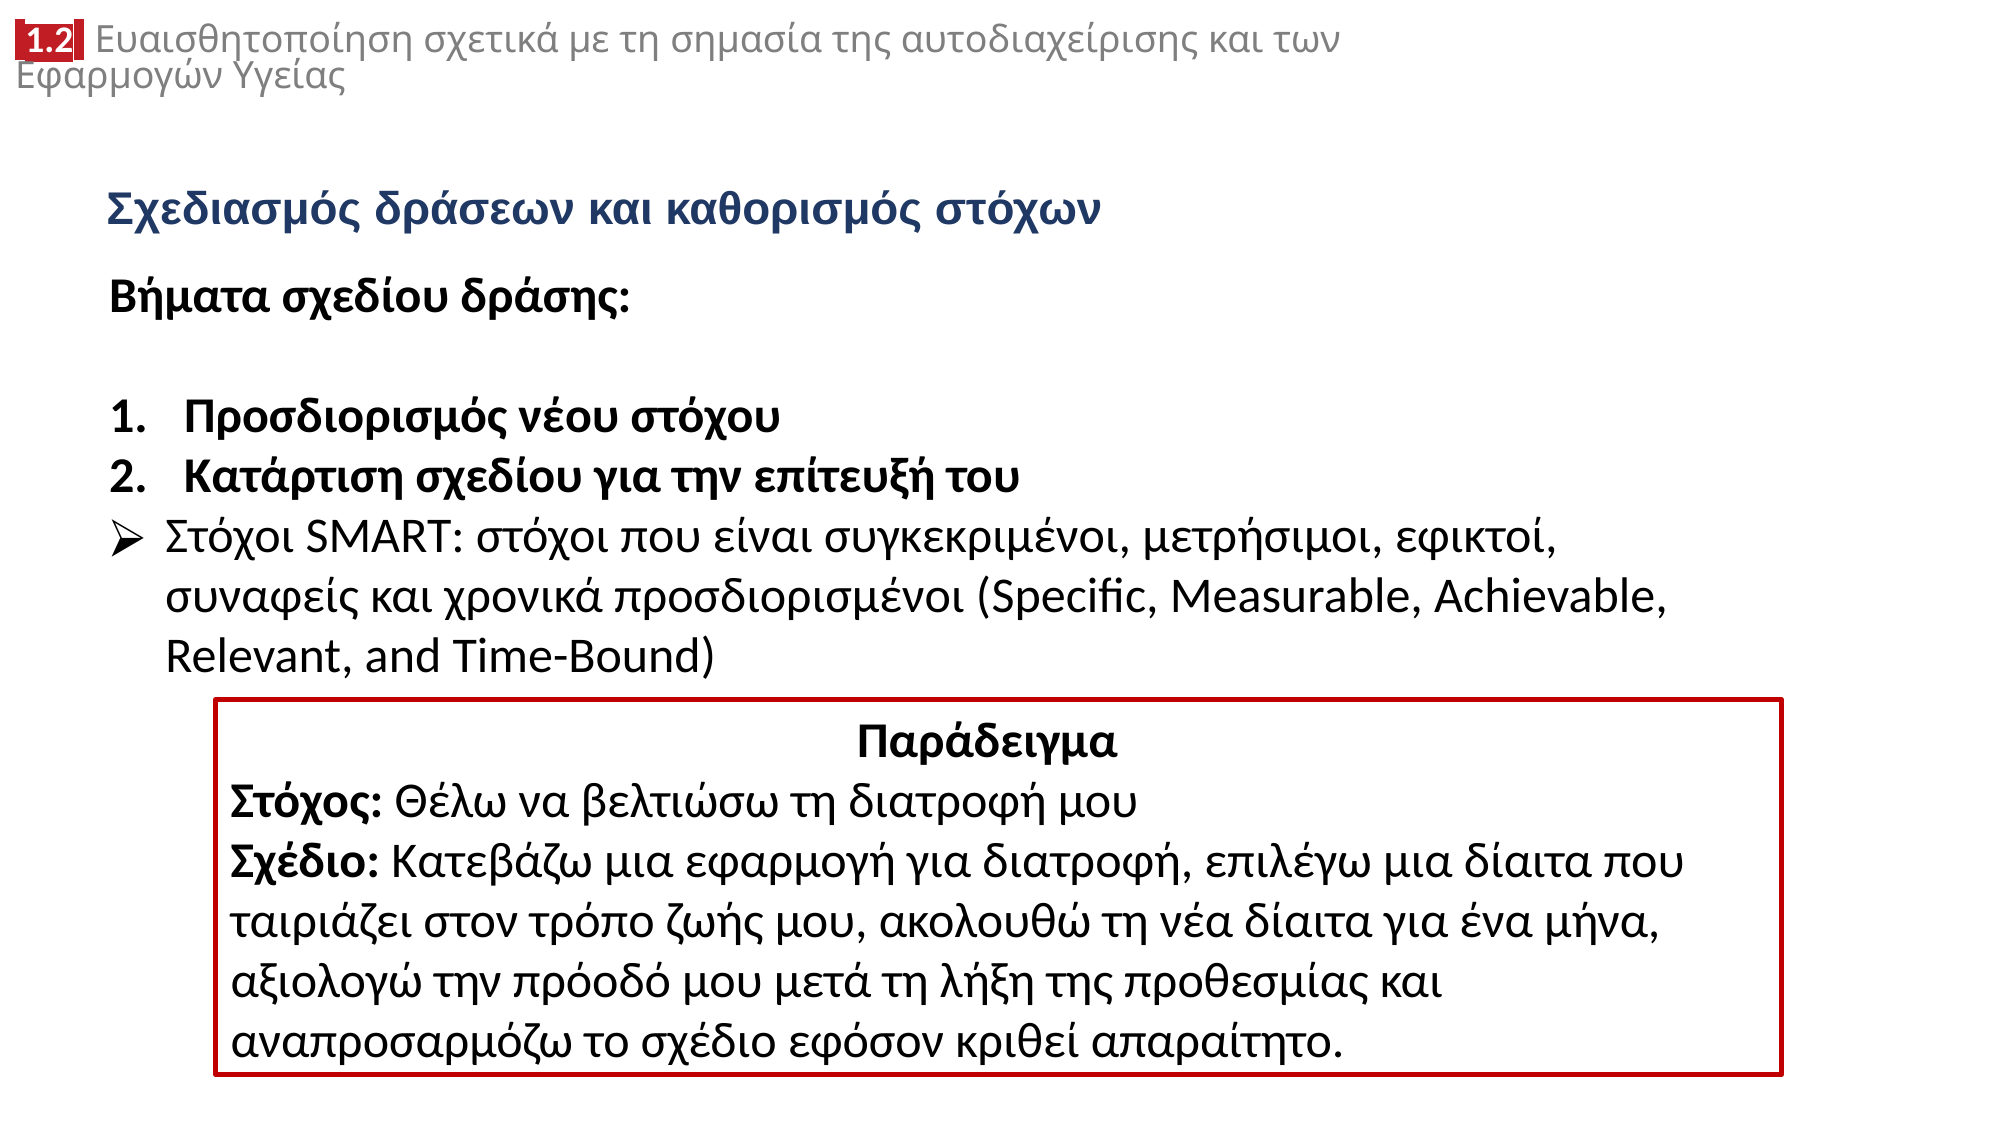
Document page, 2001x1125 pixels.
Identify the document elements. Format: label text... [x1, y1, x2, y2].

text_box Παράδειγμα Στόχος: Θέλω να βελτιώσω τη διατροφή μου Σχέδιο: Κατεβάζω μια εφαρμογή για διατροφή, επιλέγω μια δίαιτα που ταιριάζει στον τρόπο ζωής μου, ακολουθώ τη νέα δίαιτα για ένα μήνα, αξιολογώ την πρόοδό μου μετά τη λήξη της προθεσμίας και αναπροσαρμόζω το σχέδιο εφόσον κριθεί απαραίτητο. [215, 699, 1782, 1075]
title Σχεδιασμός δράσεων και καθορισμός στόχων [91, 146, 1906, 266]
text_box Βήματα σχεδίου δράσης: Προσδιορισμός νέου στόχου Κατάρτιση σχεδίου για την επίτευξή του Στόχοι SMART: στόχοι που είναι συγκεκριμένοι, μετρήσιμοι, εφικτοί, συναφείς και χρονικά προσδιορισμένοι (Specific, Measurable, Achievable, Relevant, and Time-Bound) [94, 255, 1738, 695]
